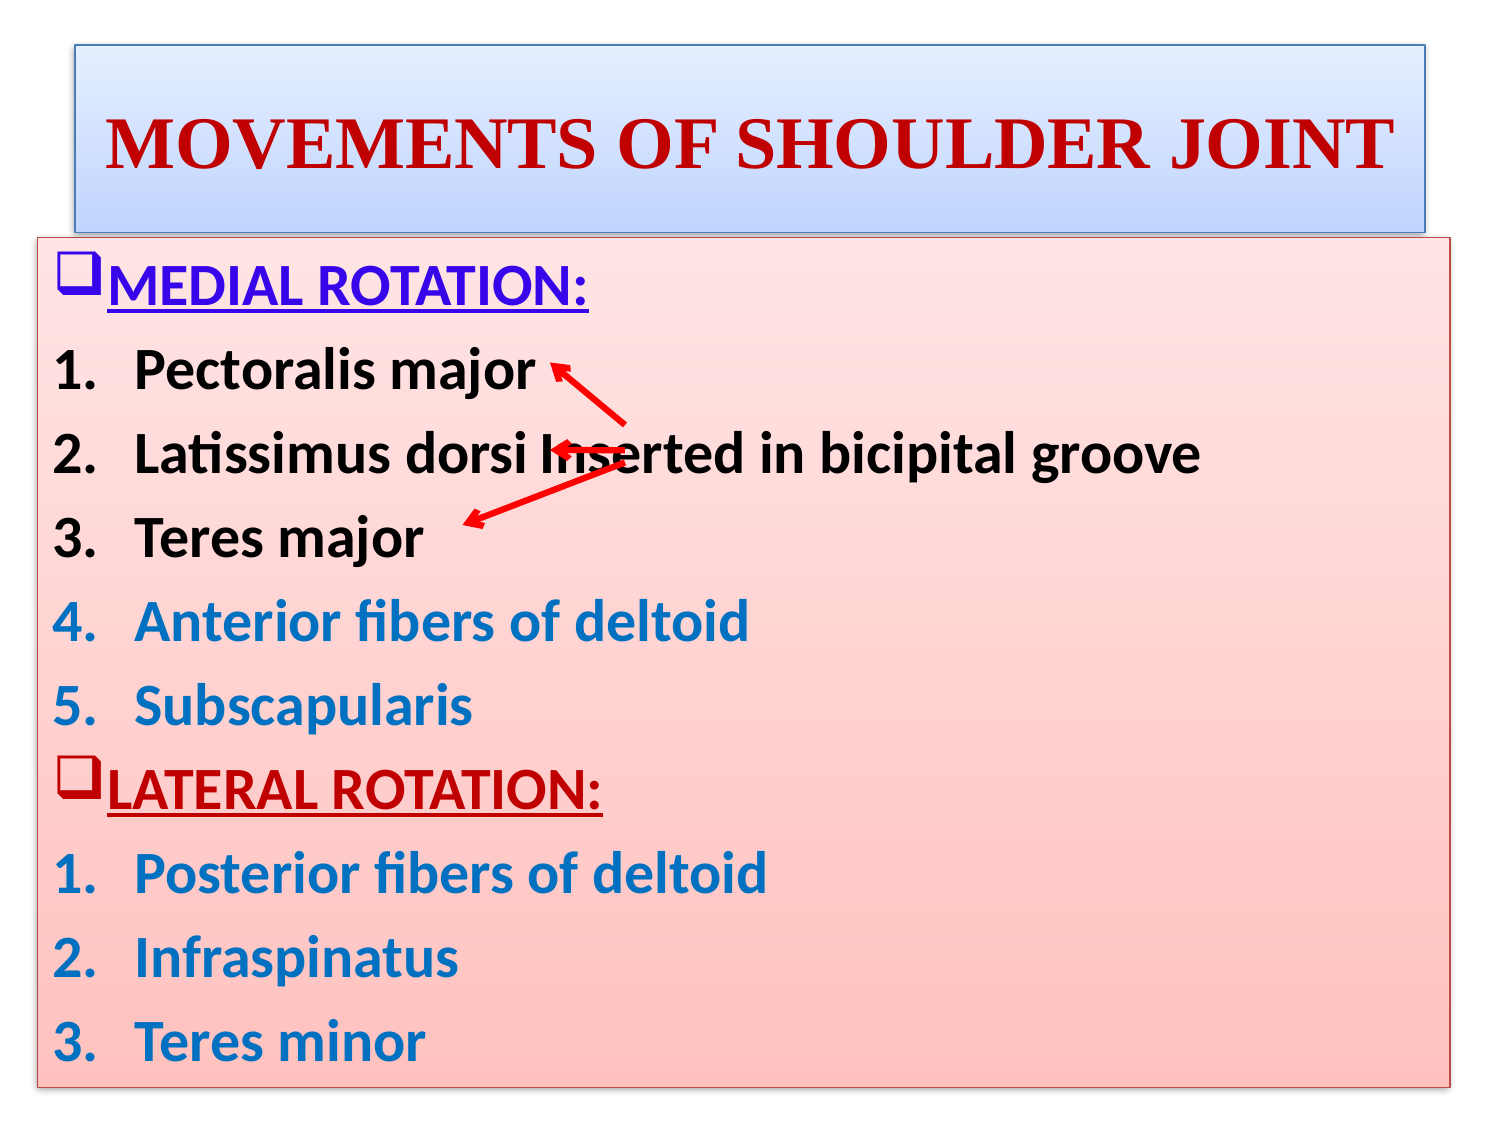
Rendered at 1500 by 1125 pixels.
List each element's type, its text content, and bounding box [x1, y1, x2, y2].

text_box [462, 462, 626, 526]
title MOVEMENTS OF SHOULDER JOINT [74, 44, 1426, 233]
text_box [549, 362, 626, 426]
list MEDIAL ROTATION: Pectoralis major Latissimus dorsi Inserted in bicipital groove Teres major Anterior fibers of deltoid Subscapularis LATERAL ROTATION: Posterior fibers of deltoid Infraspinatus Teres minor [37, 237, 1451, 1088]
